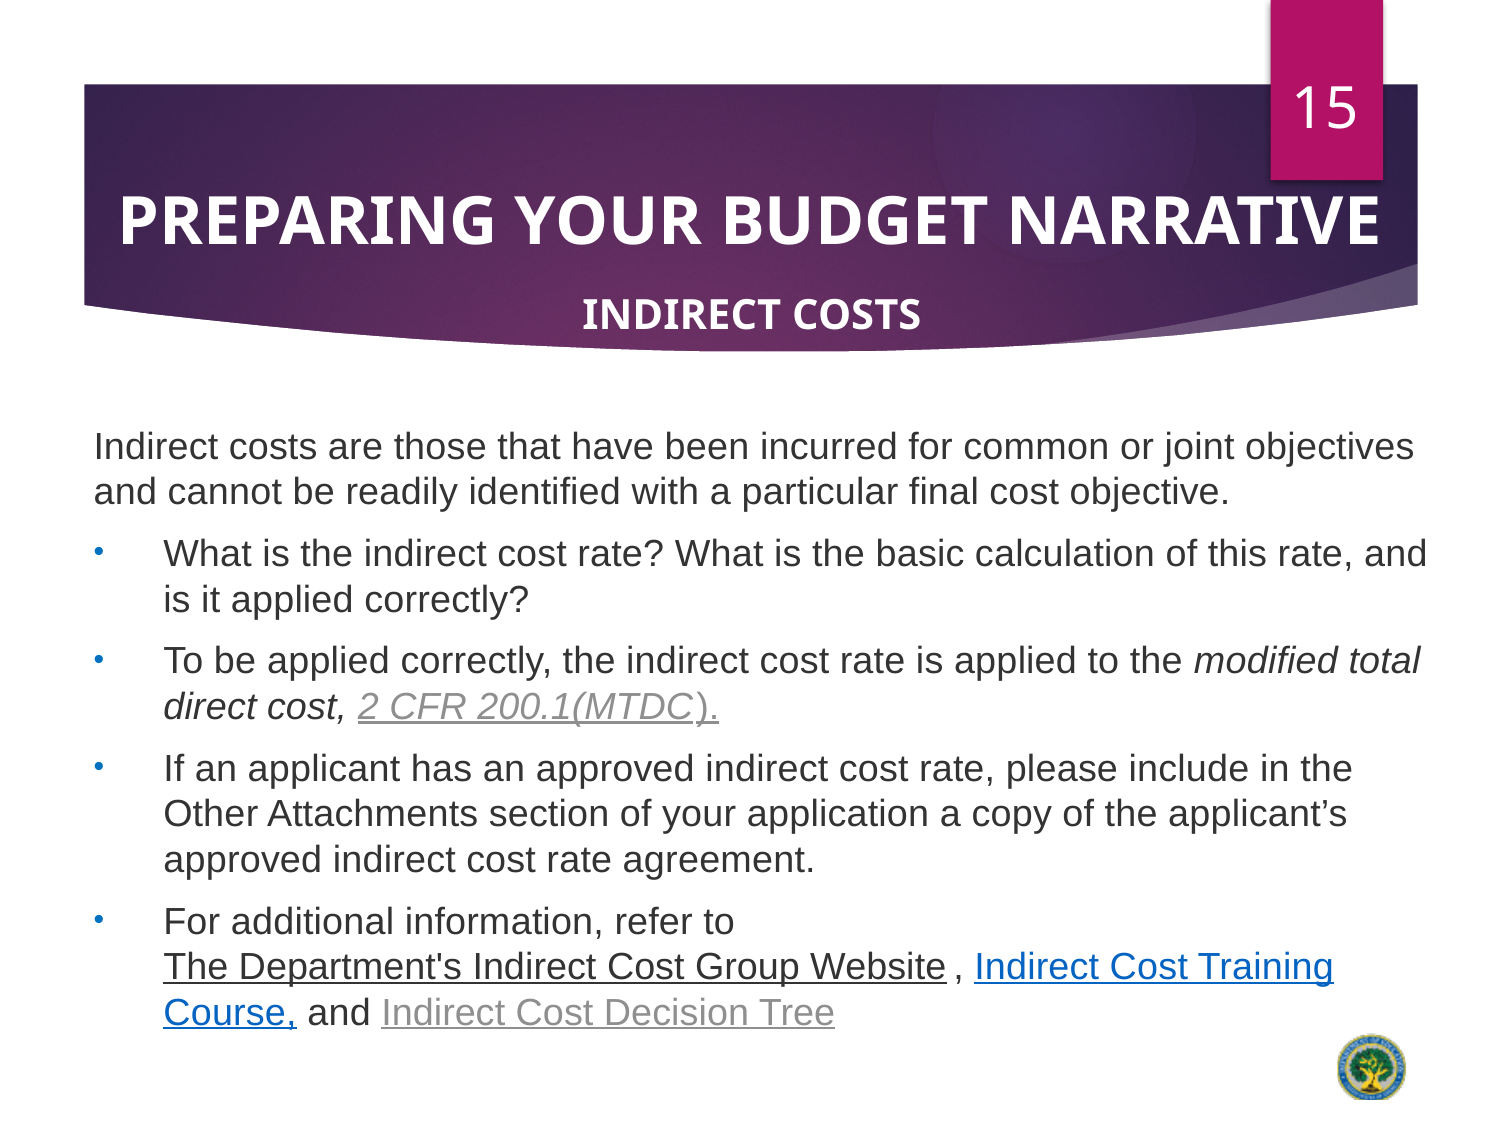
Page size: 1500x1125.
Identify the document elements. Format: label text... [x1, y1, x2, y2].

title Preparing your Budget Narrative [75, 170, 1425, 263]
text_box 15 [1262, 62, 1388, 148]
list Indirect Costs [75, 279, 1425, 363]
list Indirect costs are those that have been incurred for common or joint objectives and cannot be readily identified with a particular final cost objective. What is the indirect cost rate? What is the basic calculation of this rate, and is it applied correctly? To be applied correctly, the indirect cost rate is applied to the modified total direct cost, 2 CFR 200.1(MTDC). If an applicant has an approved indirect cost rate, please include in the Other Attachments section of your application a copy of the applicant’s approved indirect cost rate agreement. For additional information, refer to The Department's Indirect Cost Group Website, Indirect Cost Training Course, and Indirect Cost Decision Tree [43, 350, 1450, 1050]
